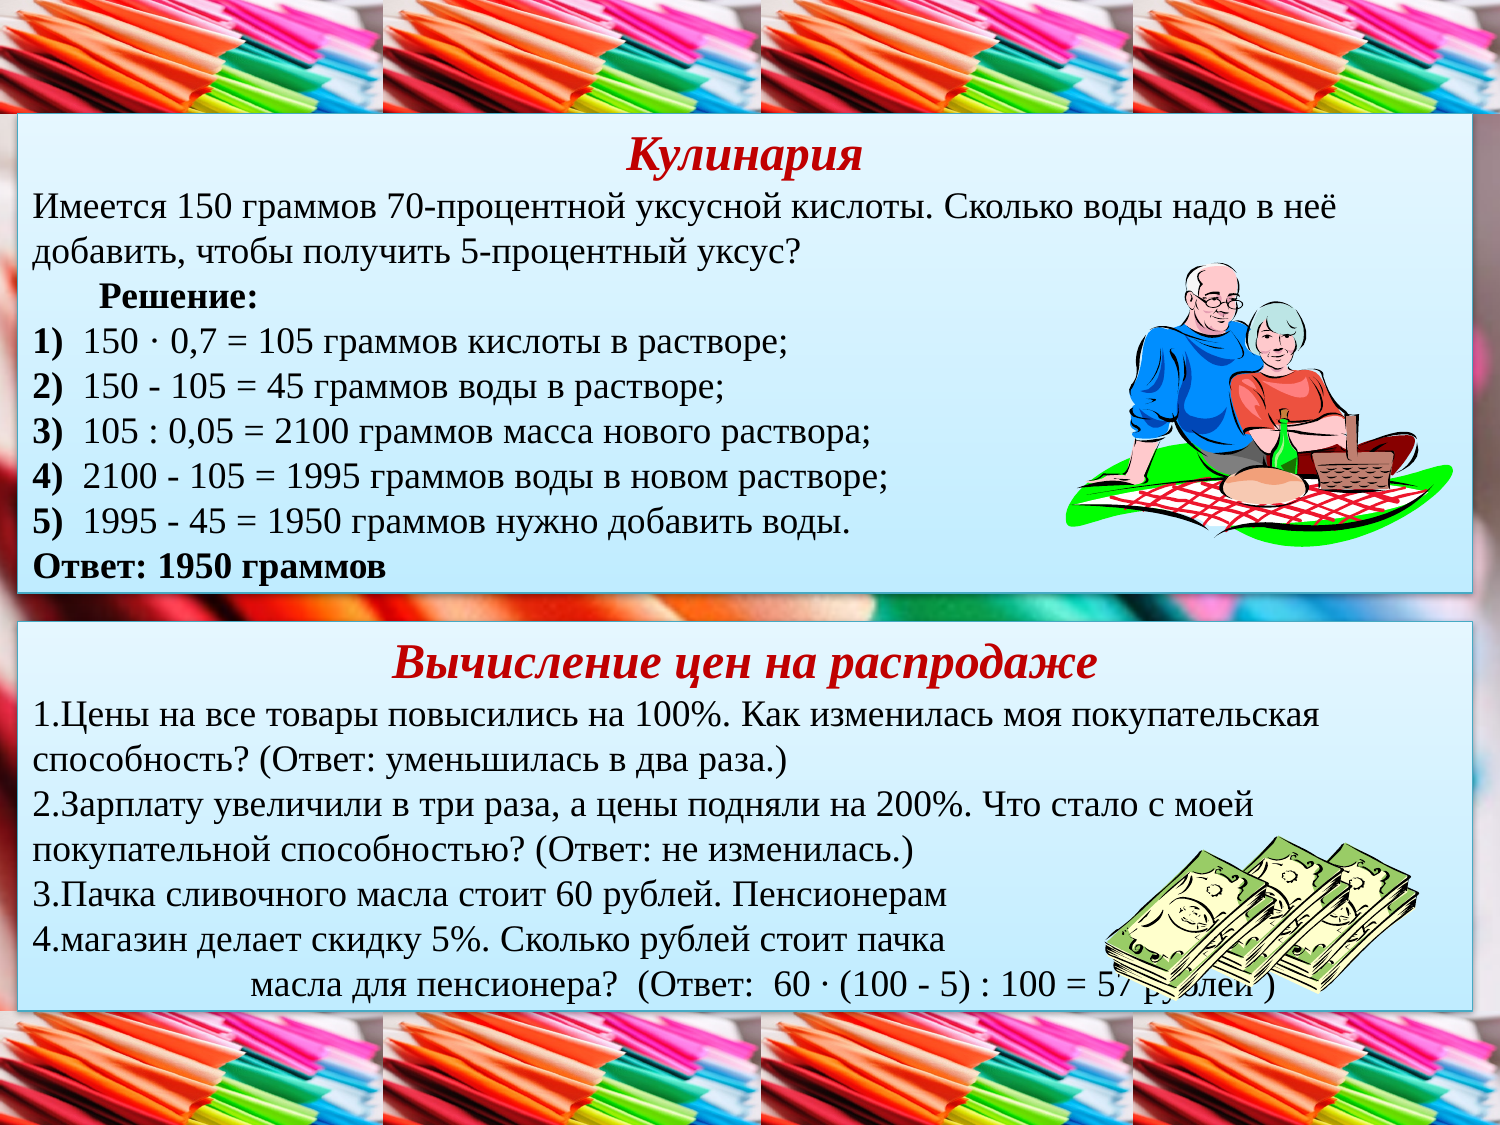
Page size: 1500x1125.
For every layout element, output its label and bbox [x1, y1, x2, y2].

text_box [1104, 835, 1420, 1002]
picture [0, 0, 1500, 1125]
